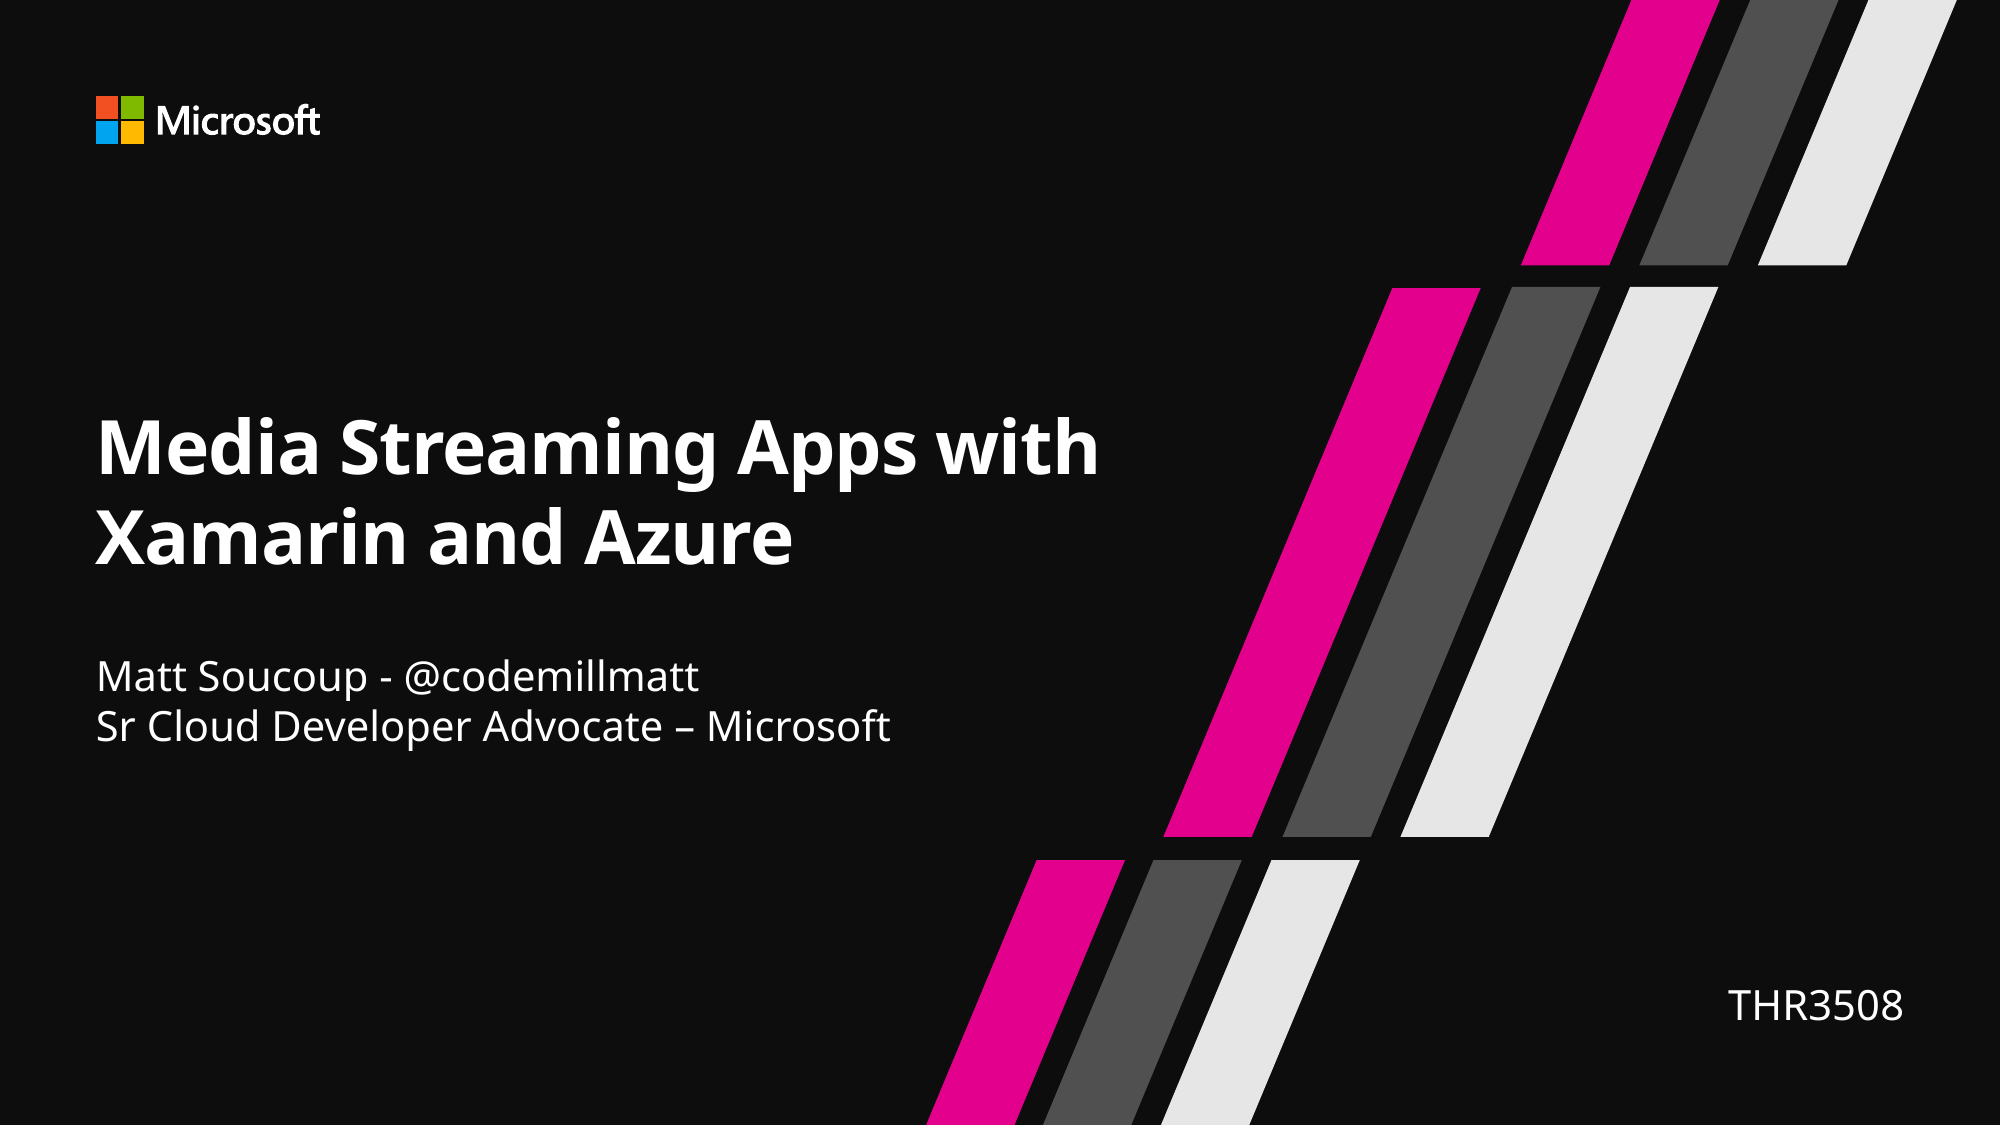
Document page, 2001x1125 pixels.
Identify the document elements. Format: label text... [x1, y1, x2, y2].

list THR3508 [1409, 977, 1905, 1029]
title Media Streaming Apps with Xamarin and Azure [95, 397, 1191, 580]
list Matt Soucoup - @codemillmatt Sr Cloud Developer Advocate – Microsoft [95, 650, 1191, 751]
